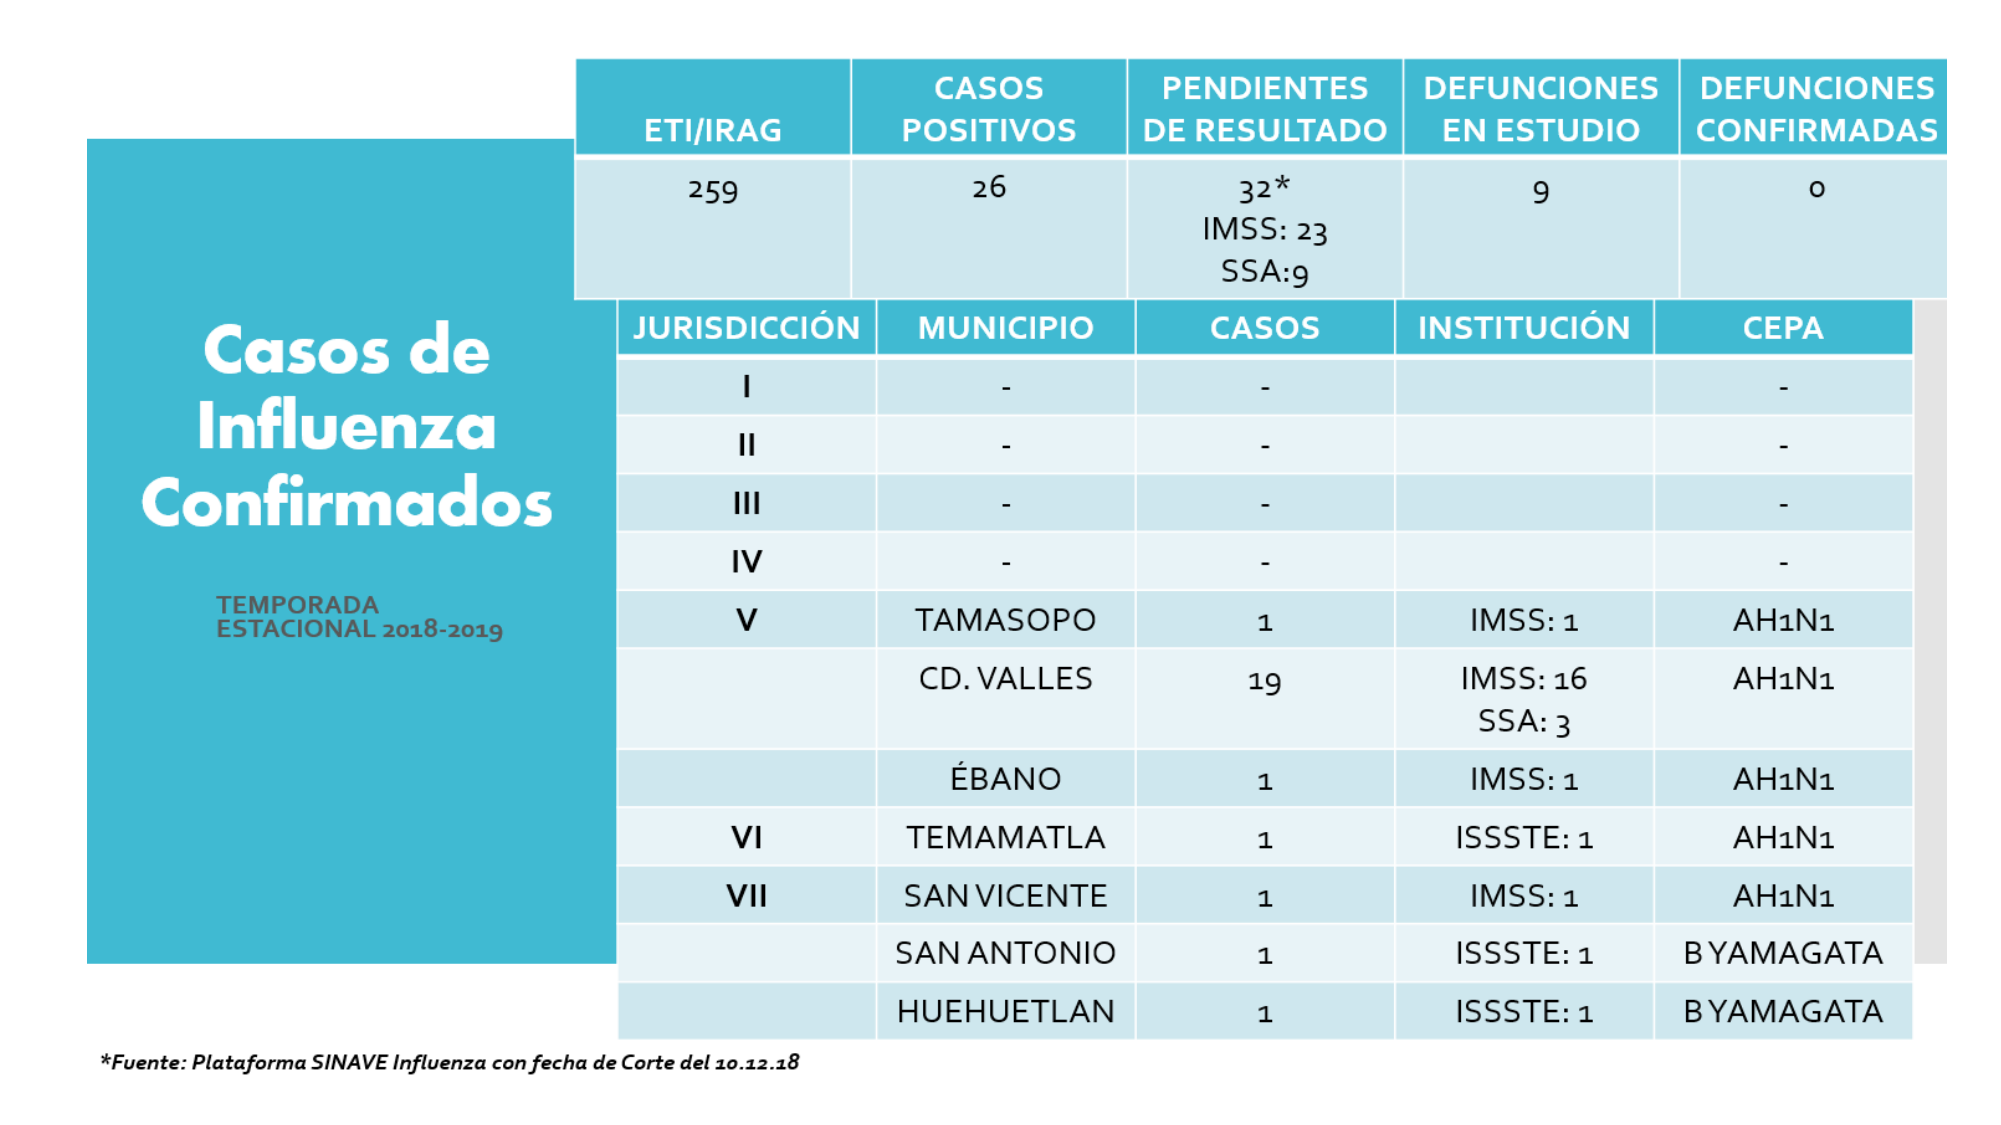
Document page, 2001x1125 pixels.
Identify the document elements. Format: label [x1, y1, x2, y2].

picture [87, 46, 1947, 1077]
